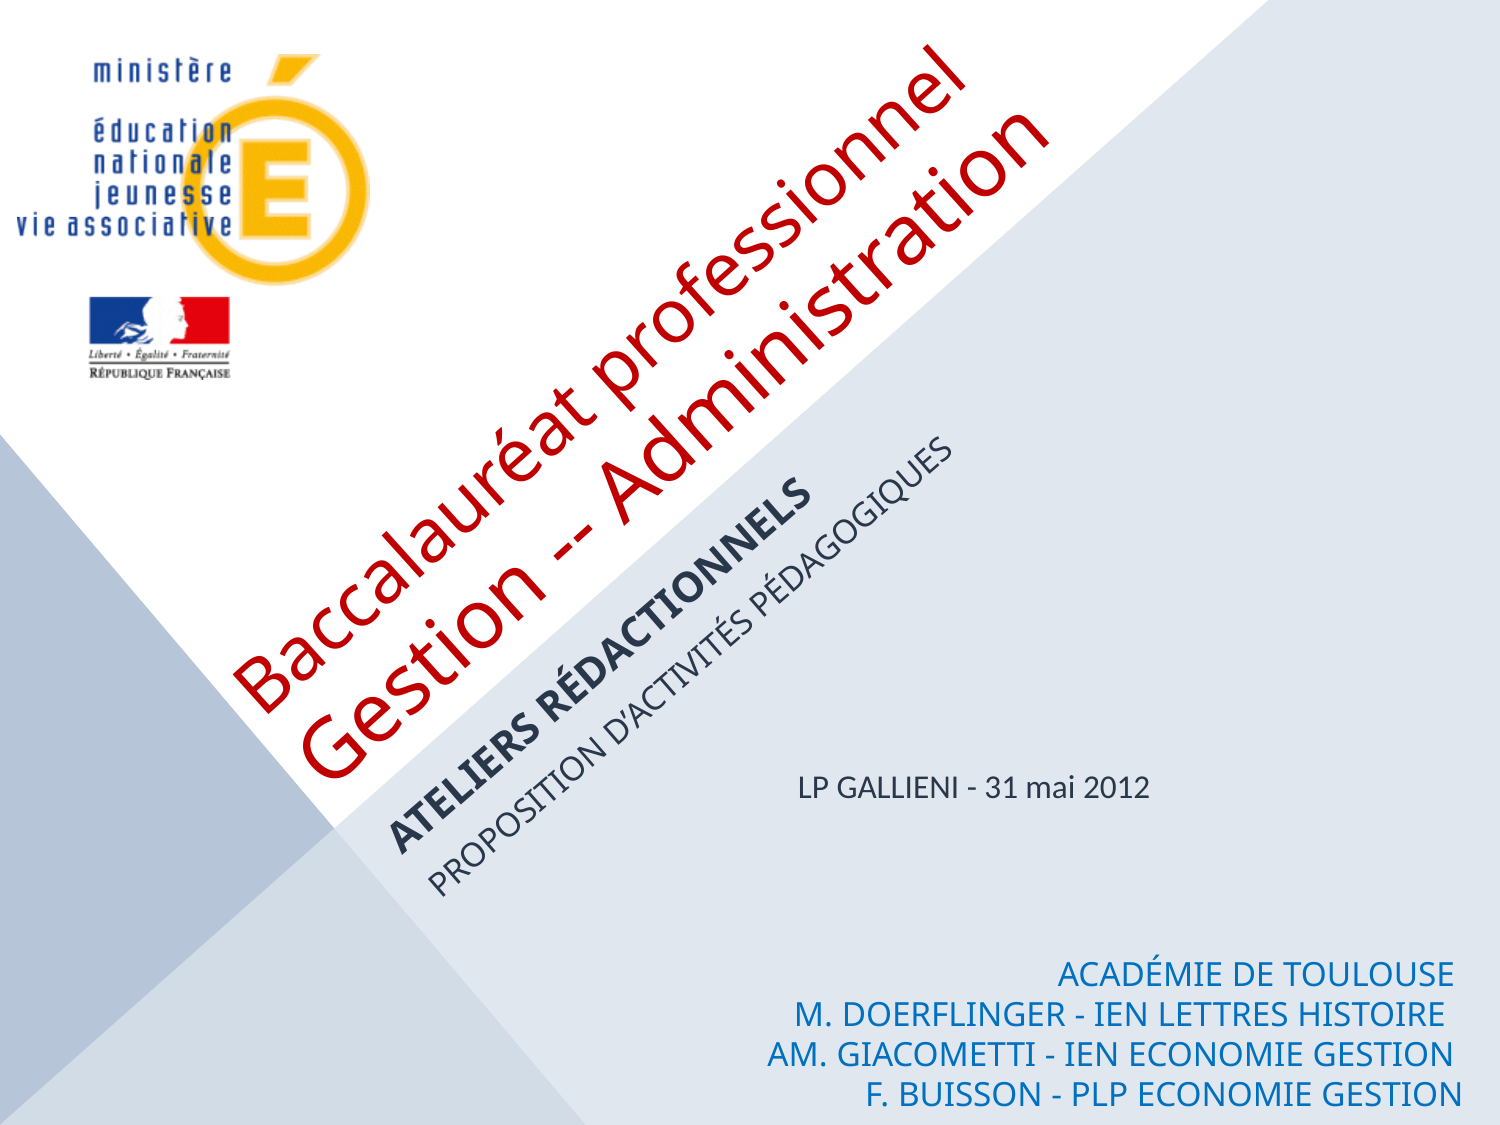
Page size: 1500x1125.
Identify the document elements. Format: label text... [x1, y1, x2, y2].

picture [17, 54, 370, 380]
text_box LP GALLIENI - 31 mai 2012 [783, 763, 1500, 818]
text_box ATELIERS RÉDACTIONNELS PROPOSITION D’ACTIVITÉS PÉDAGOGIQUES [363, 132, 1283, 963]
text_box Baccalauréat professionnel Gestion -- Administration [197, 0, 1098, 816]
footer ACADÉMIE DE TOULOUSE M. DOERFLINGER - IEN LETTRES HISTOIRE AM. GIACOMETTI - IEN ECONOMIE GESTION F. BUISSON - PLP ECONOMIE GESTION [407, 987, 1466, 1079]
